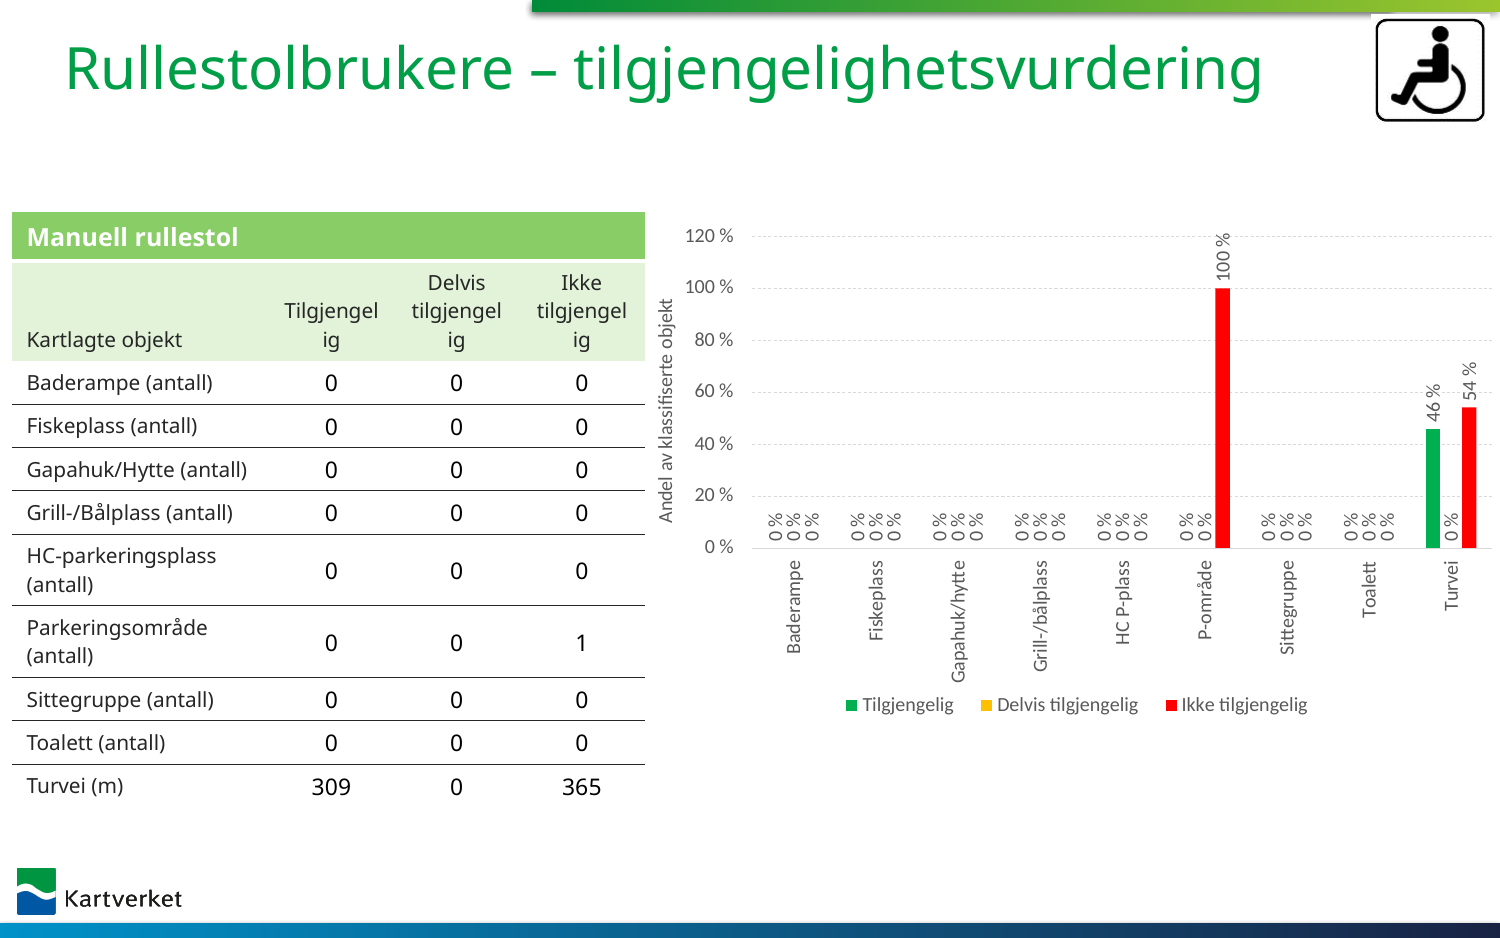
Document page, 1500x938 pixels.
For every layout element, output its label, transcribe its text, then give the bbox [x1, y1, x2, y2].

table_cell 309 [269, 765, 394, 807]
table_cell 0 [269, 606, 394, 677]
table_cell 0 [394, 405, 519, 447]
table_cell 0 [269, 678, 394, 720]
table_cell Baderampe (antall) [12, 361, 269, 404]
table_cell 0 [394, 535, 519, 605]
table_cell 0 [394, 765, 519, 807]
table_cell Gapahuk/Hytte (antall) [12, 448, 269, 490]
table_cell Toalett (antall) [12, 721, 269, 764]
table_cell 0 [269, 448, 394, 490]
table_cell Sittegruppe (antall) [12, 678, 269, 720]
table_cell Grill-/Bålplass (antall) [12, 491, 269, 534]
table_cell Delvis tilgjengelig [394, 263, 519, 361]
picture [643, 218, 1500, 728]
table_cell 0 [394, 606, 519, 677]
table_cell 1 [519, 606, 638, 677]
table_cell 365 [519, 765, 645, 807]
table_cell 0 [269, 535, 394, 605]
table_cell 0 [269, 405, 394, 447]
text_box Rullestolbrukere – tilgjengelighetsvurdering [49, 12, 1372, 109]
table_header Manuell rullestol [12, 212, 645, 259]
table_cell Turvei (m) [12, 765, 269, 807]
table_cell 0 [519, 361, 638, 404]
table_cell 0 [519, 491, 638, 534]
table_cell Ikke tilgjengelig [519, 263, 638, 361]
table_cell 0 [394, 448, 519, 490]
table_cell Tilgjengelig [269, 263, 394, 361]
table_cell 0 [394, 361, 519, 404]
table_cell 0 [394, 721, 519, 764]
table_cell 0 [269, 721, 394, 764]
table_cell Kartlagte objekt [12, 263, 269, 361]
table_cell 0 [519, 535, 638, 605]
picture [1371, 13, 1491, 127]
table_cell HC-parkeringsplass (antall) [12, 535, 269, 605]
table_cell 0 [519, 448, 638, 490]
table_cell Fiskeplass (antall) [12, 405, 269, 447]
table_cell 0 [519, 721, 645, 764]
table_cell 0 [519, 405, 638, 447]
table_cell 0 [394, 491, 519, 534]
table_cell 0 [394, 678, 519, 720]
table_cell 0 [269, 491, 394, 534]
table_cell 0 [519, 678, 638, 720]
table_cell 0 [269, 361, 394, 404]
table_cell Parkeringsområde (antall) [12, 606, 269, 677]
